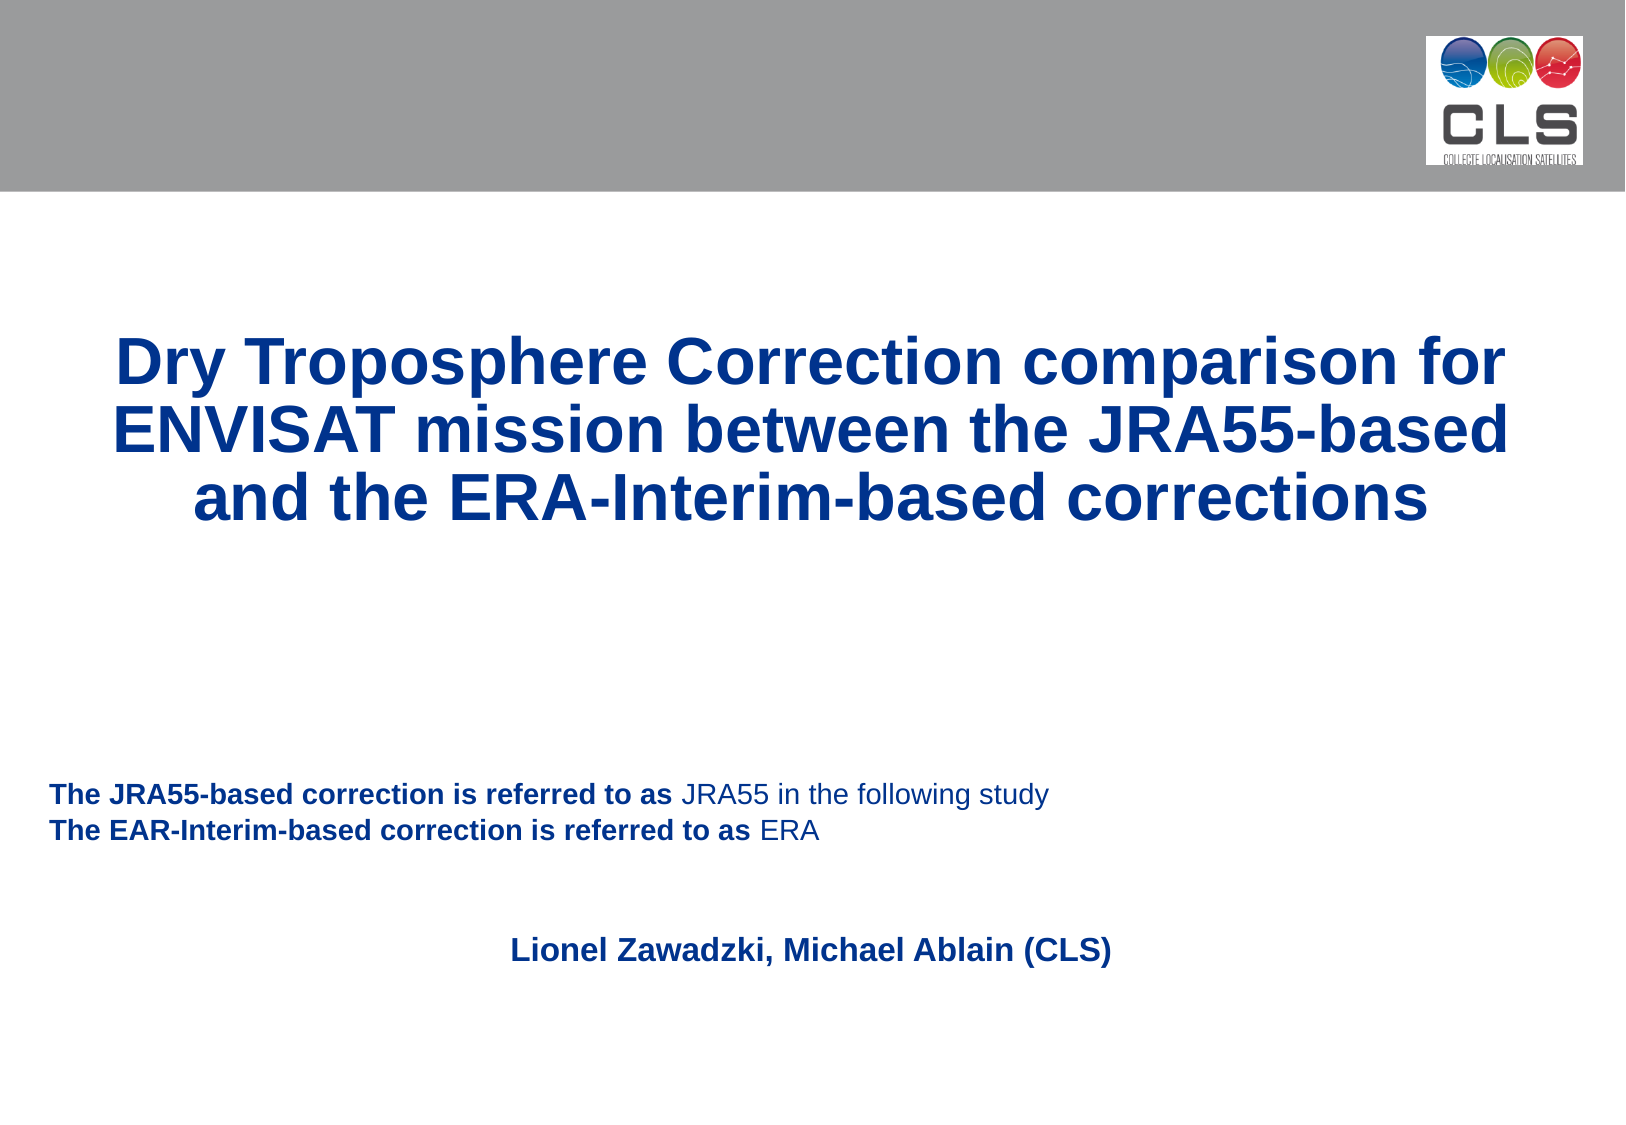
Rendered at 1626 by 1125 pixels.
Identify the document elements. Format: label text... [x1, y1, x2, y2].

picture [1426, 36, 1583, 165]
text_box Dry Troposphere Correction comparison for ENVISAT mission between the JRA55-based and the ERA-Interim-based corrections The JRA55-based correction is referred to as JRA55 in the following study The EAR-Interim-based correction is referred to as ERA Lionel Zawadzki, Michael Ablain (CLS) [34, 322, 1589, 897]
